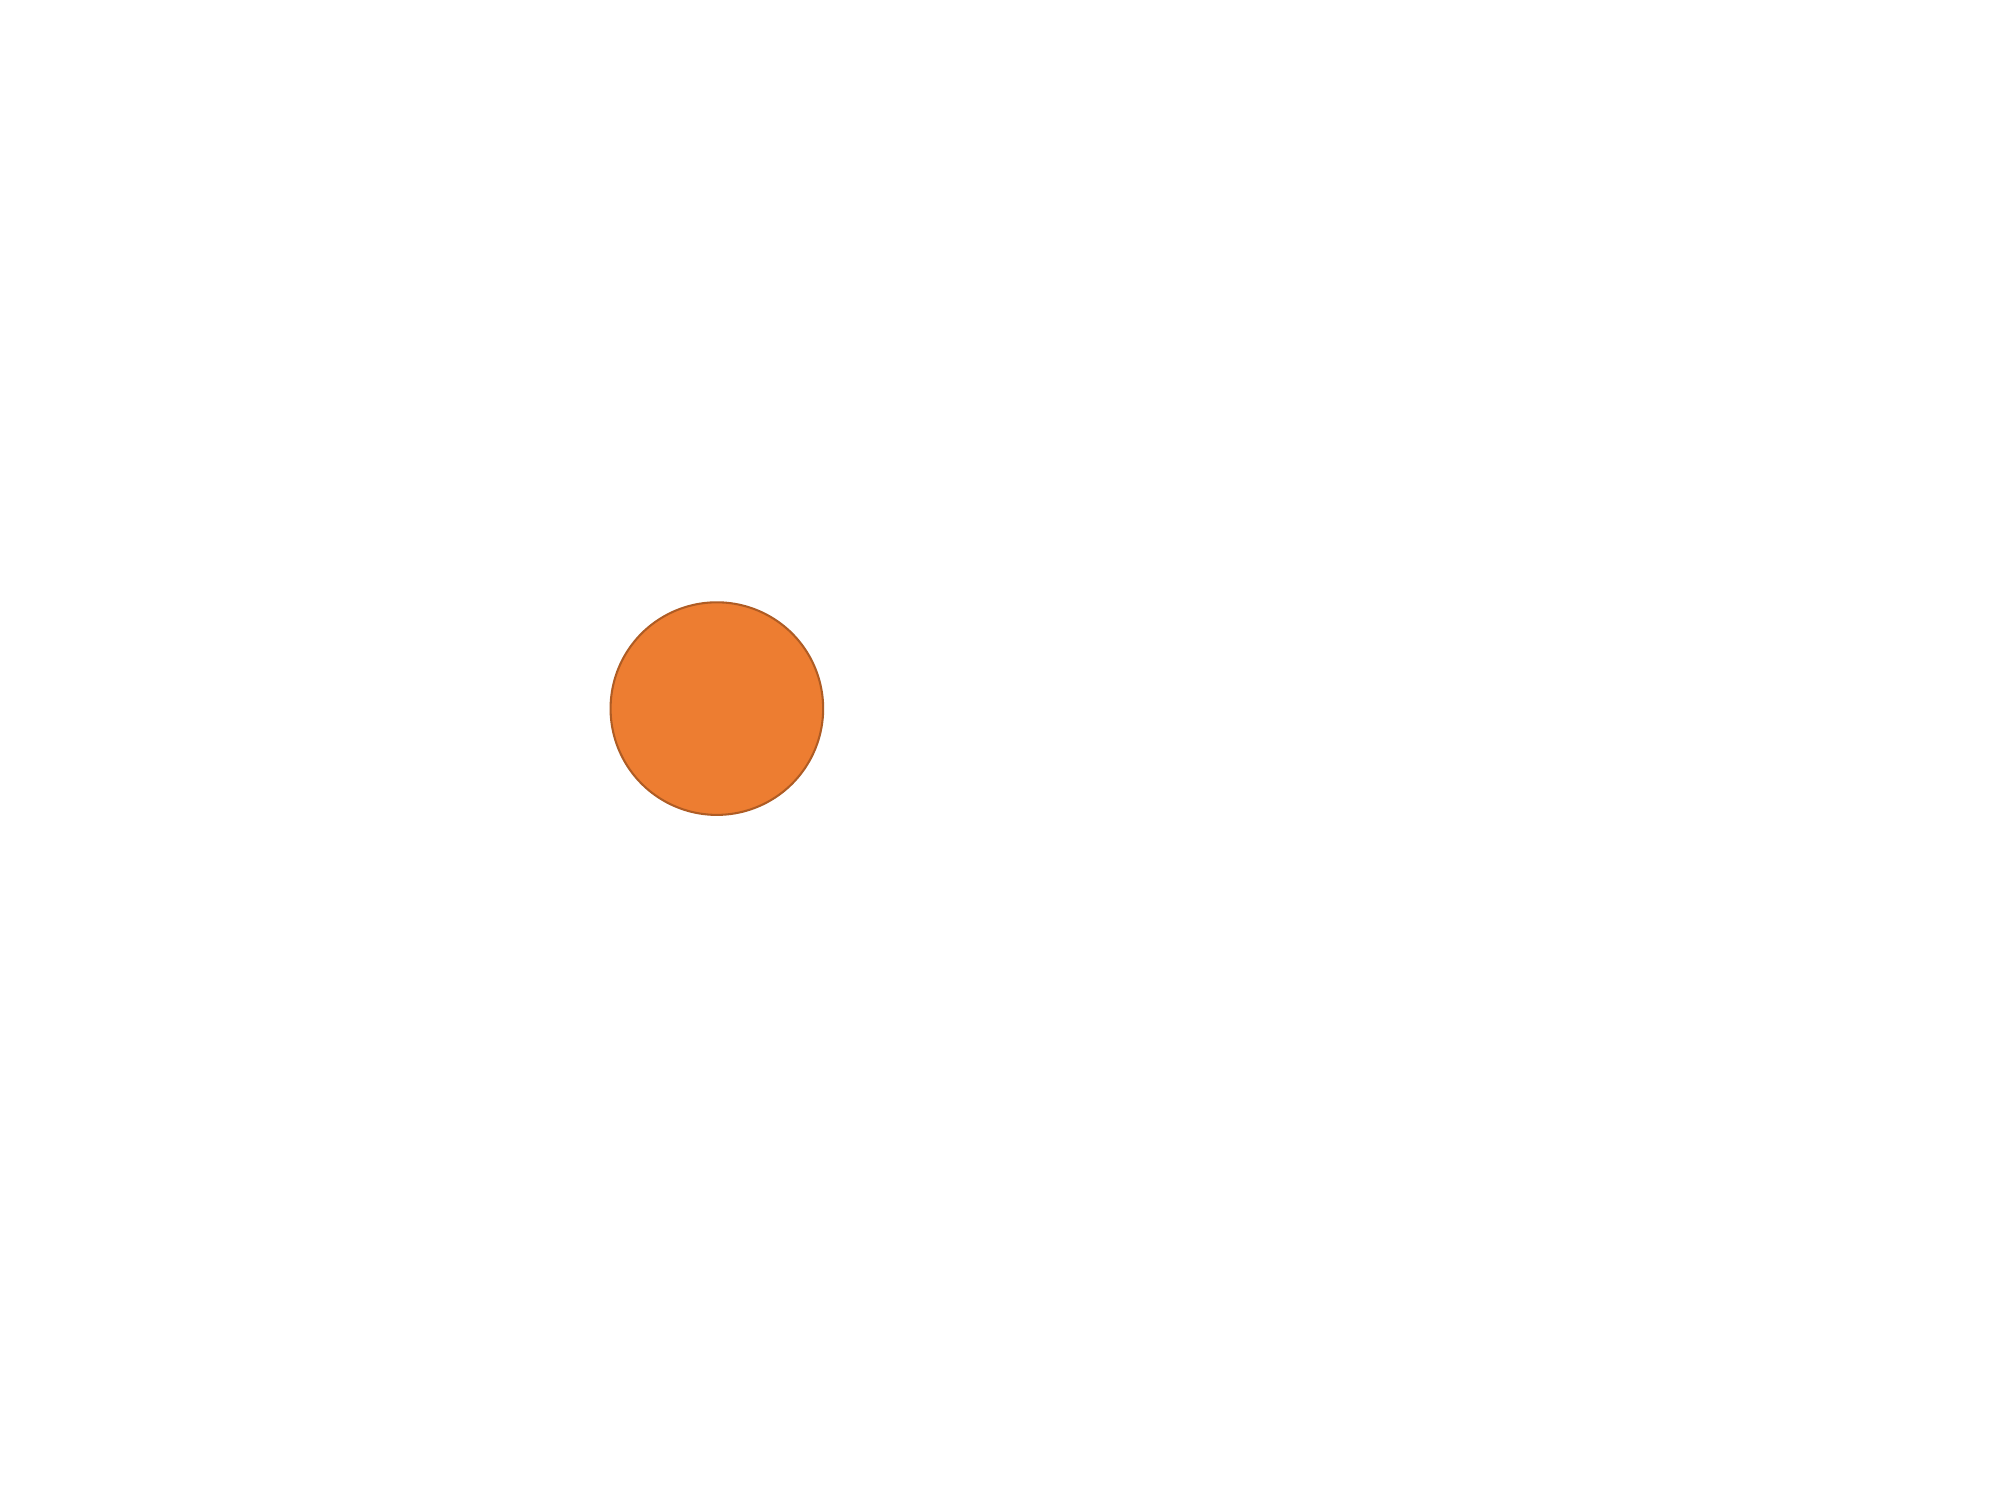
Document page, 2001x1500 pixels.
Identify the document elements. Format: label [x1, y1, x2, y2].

text_box [609, 601, 825, 816]
